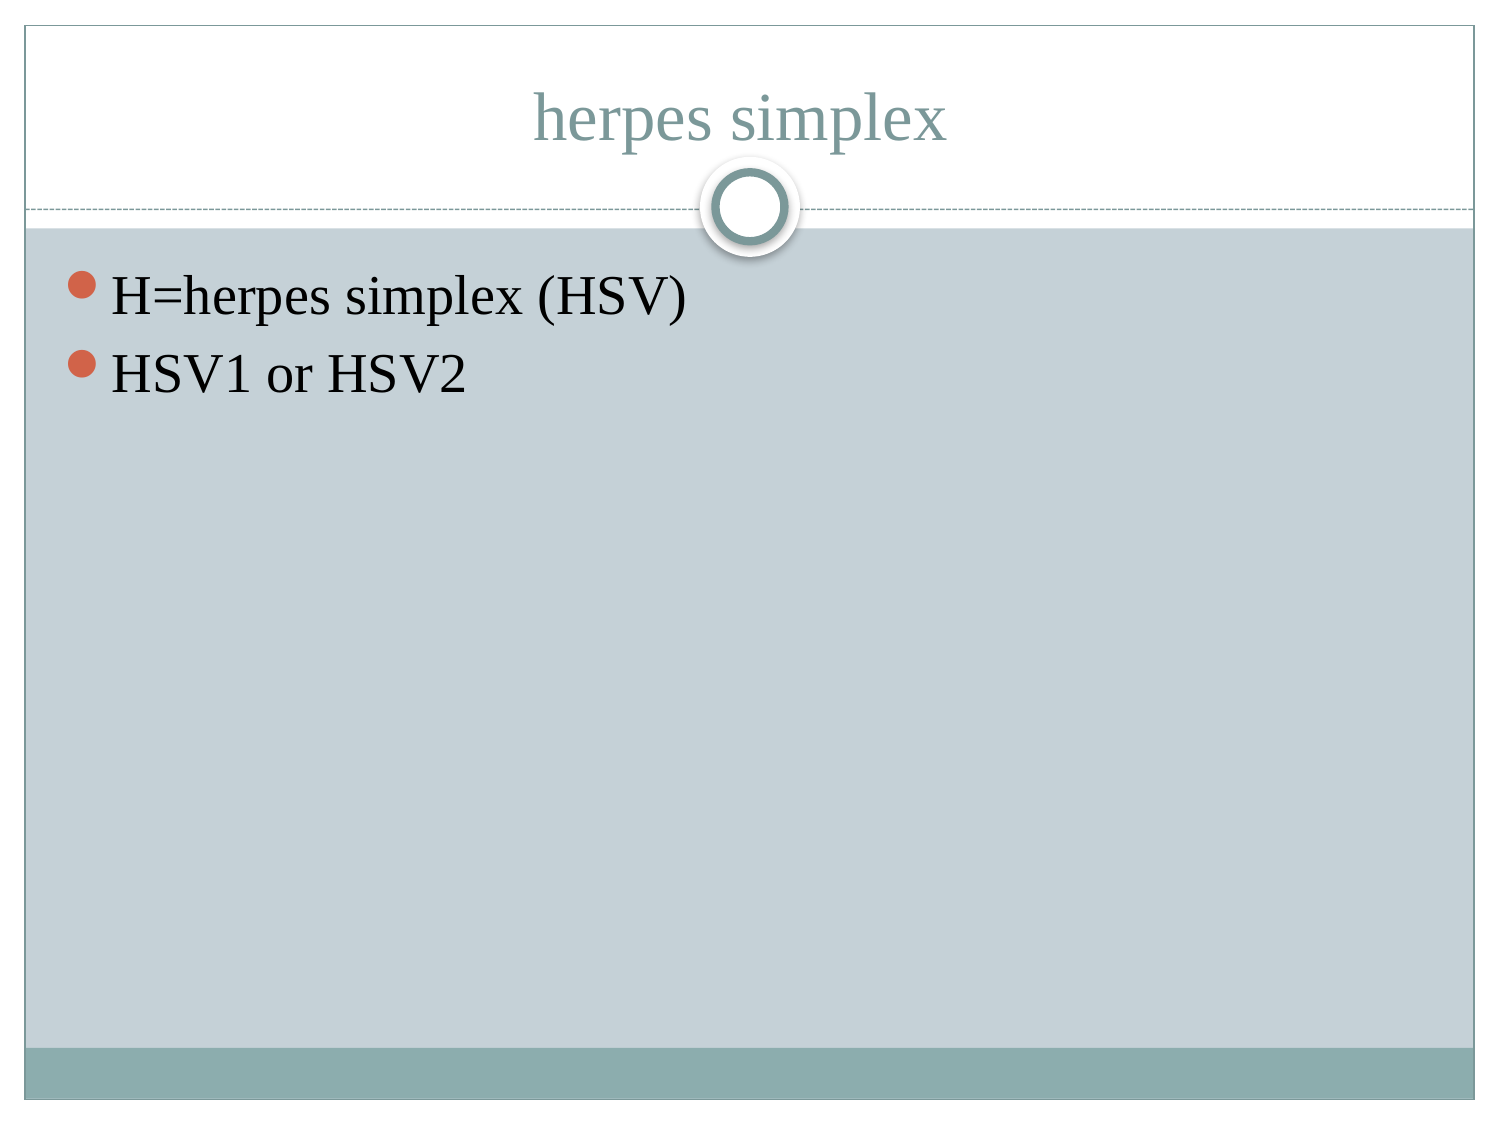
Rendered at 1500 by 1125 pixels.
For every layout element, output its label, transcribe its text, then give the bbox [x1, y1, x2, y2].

title herpes simplex [49, 37, 1450, 162]
list H=herpes simplex (HSV) HSV1 or HSV2 [49, 250, 1445, 1001]
